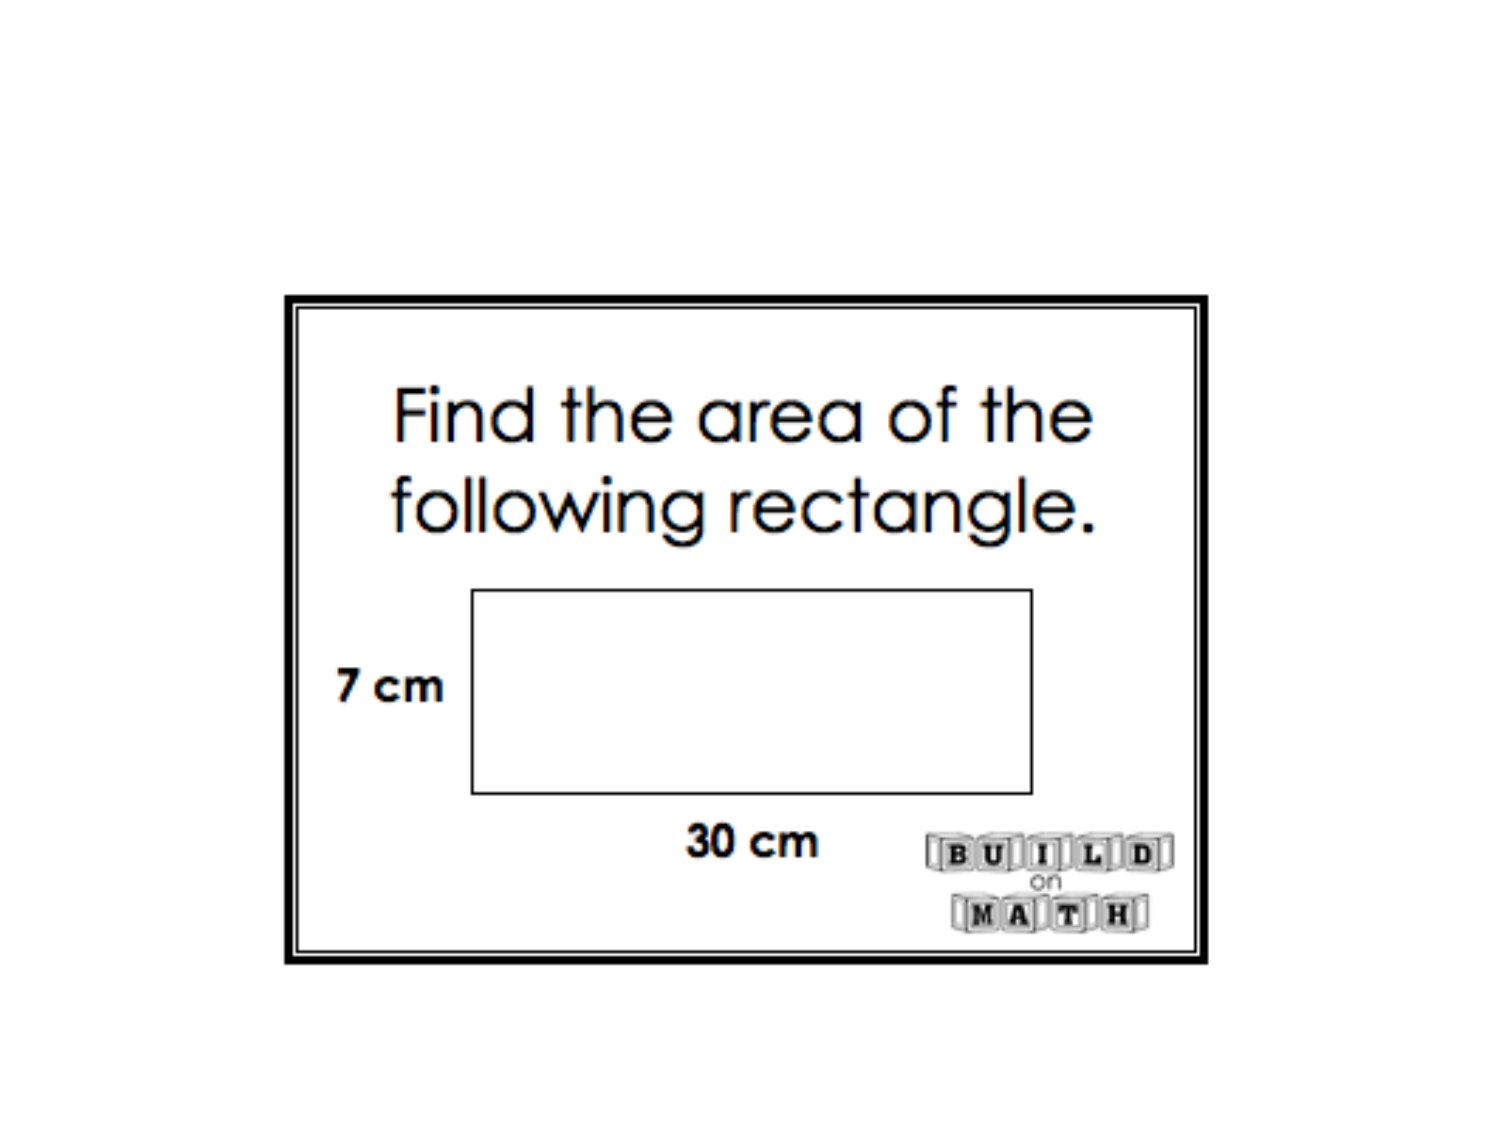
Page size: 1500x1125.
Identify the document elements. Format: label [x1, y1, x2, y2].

list [74, 262, 1426, 1006]
